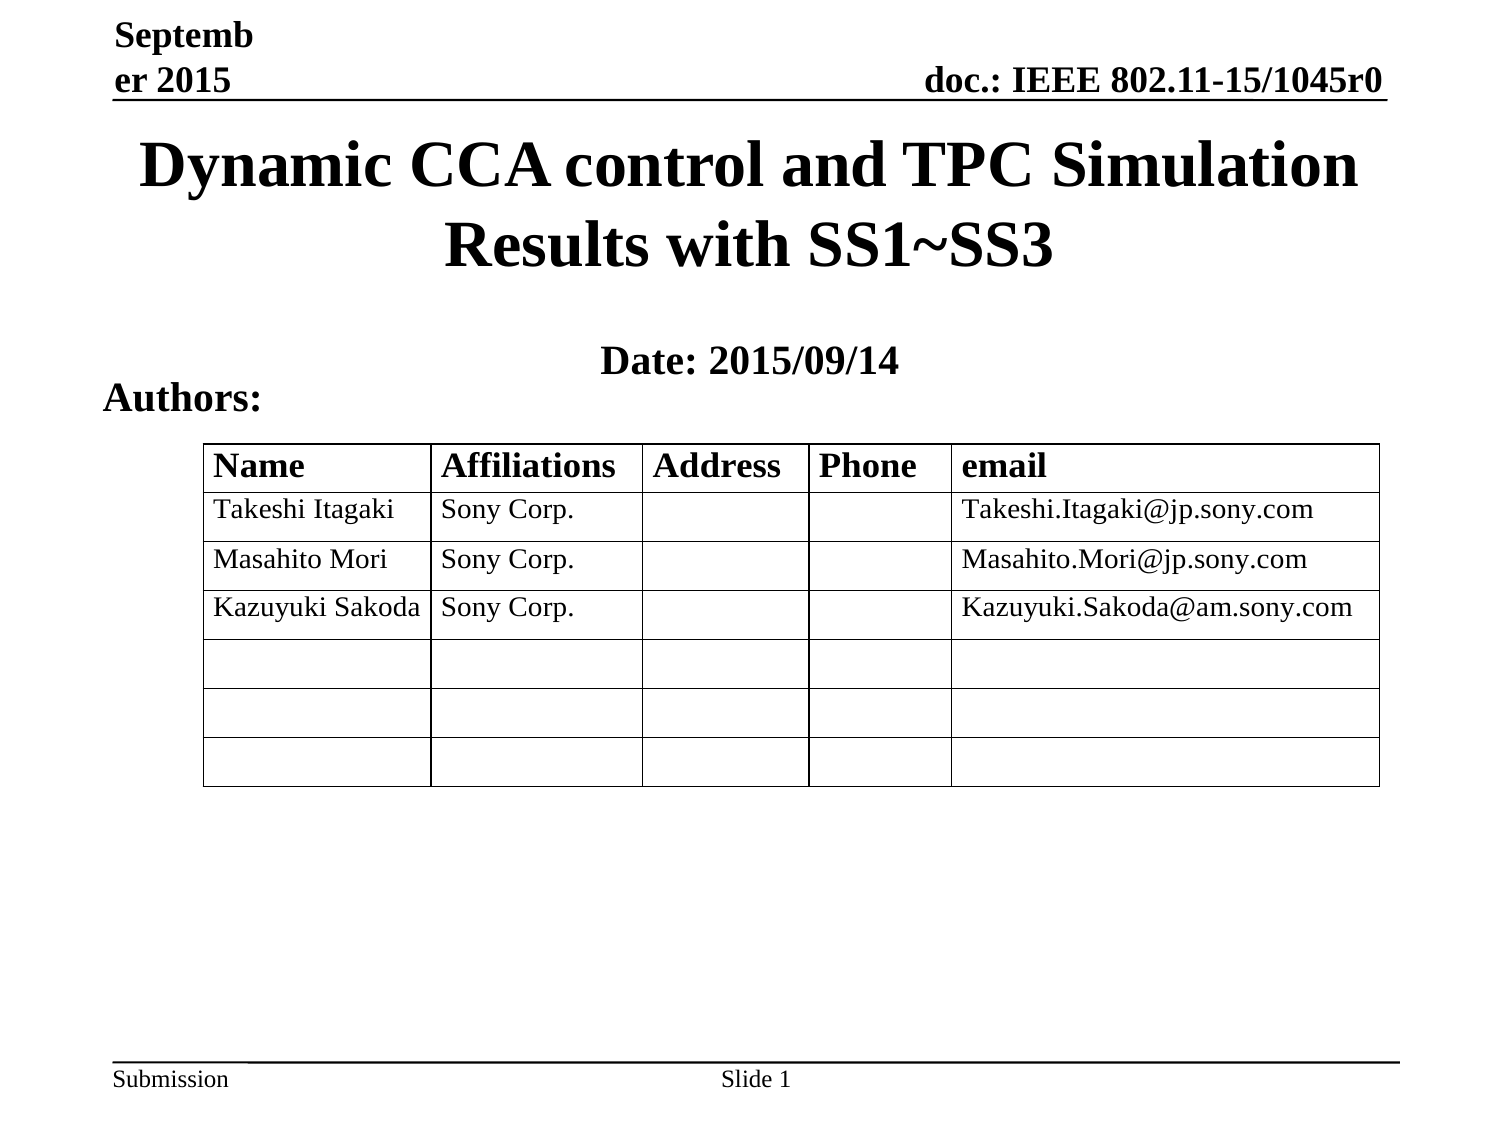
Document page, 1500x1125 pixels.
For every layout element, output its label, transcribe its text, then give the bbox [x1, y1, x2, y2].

text_box Authors: [87, 362, 325, 425]
slide_number Slide 1 [712, 1061, 800, 1093]
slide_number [114, 54, 270, 101]
title Dynamic CCA control and TPC Simulation Results with SS1~SS3 [112, 112, 1388, 288]
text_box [189, 443, 1401, 874]
list Date: 2015/09/14 [112, 324, 1388, 1001]
